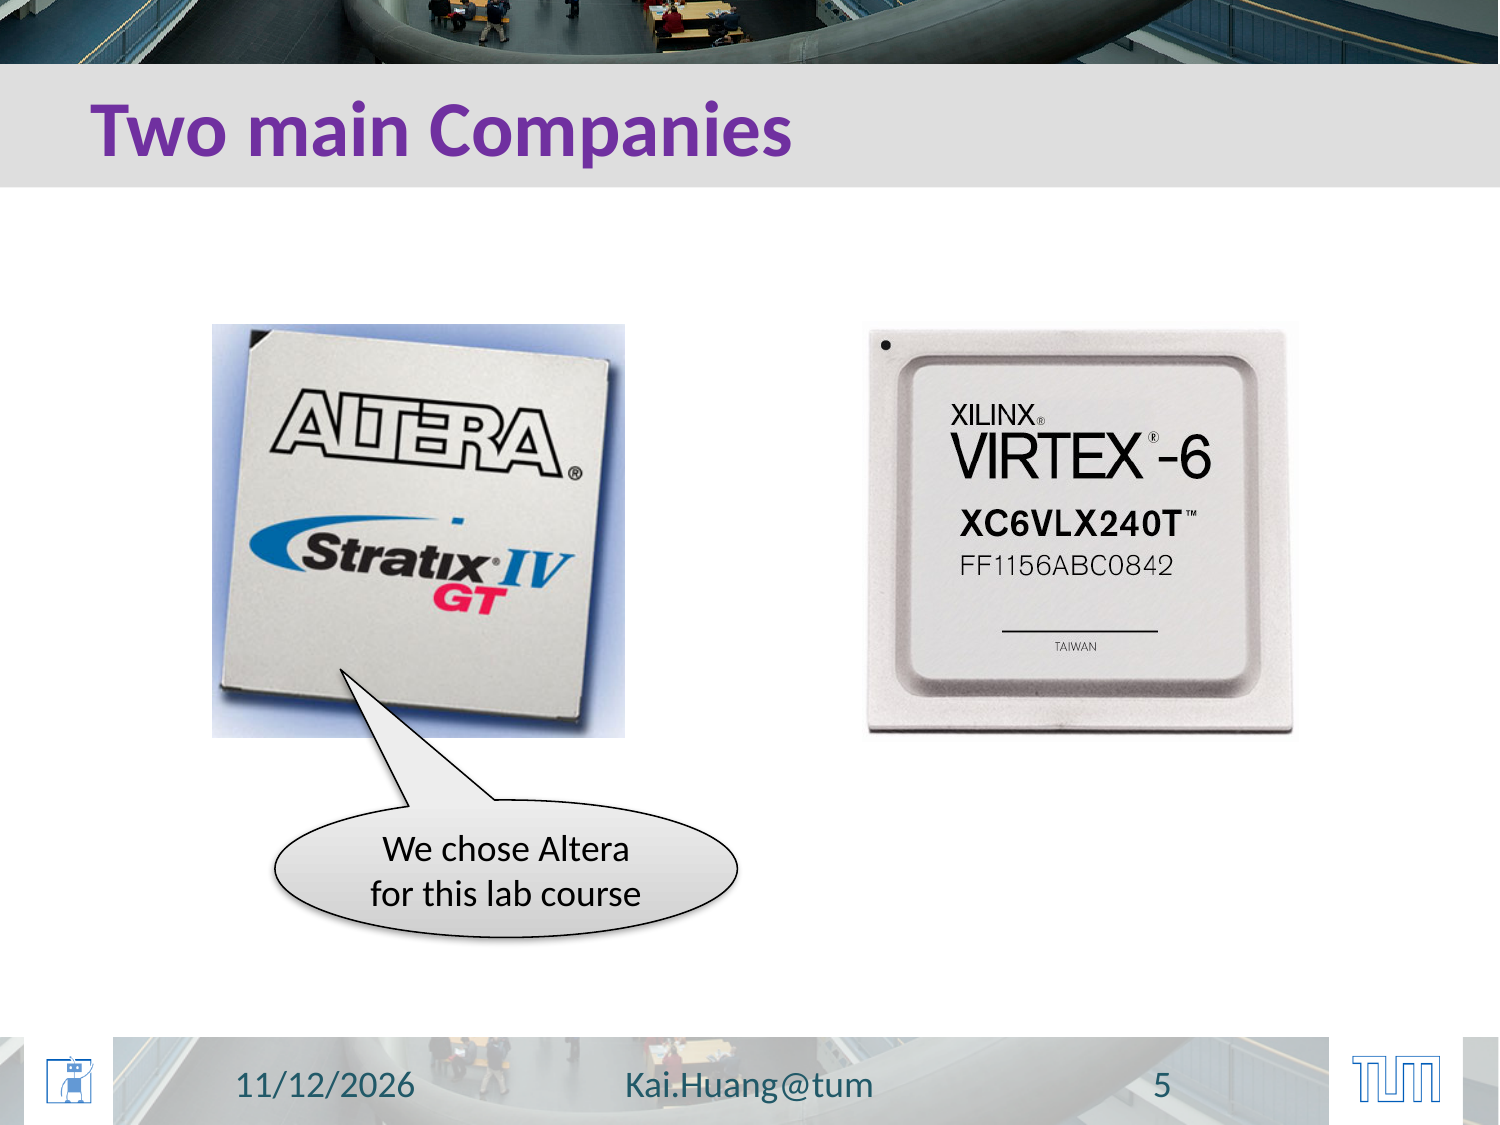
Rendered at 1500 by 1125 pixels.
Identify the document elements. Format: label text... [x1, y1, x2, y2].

title Two main Companies [75, 62, 1425, 188]
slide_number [162, 1052, 488, 1113]
picture [862, 320, 1299, 742]
picture [212, 324, 626, 738]
picture [0, 0, 1500, 64]
slide_number 5 [1012, 1052, 1313, 1113]
list [75, 200, 1425, 1025]
picture [0, 1032, 1500, 1125]
text_box We chose Altera for this lab course [274, 747, 739, 939]
footer Kai.Huang@tum [512, 1052, 988, 1113]
